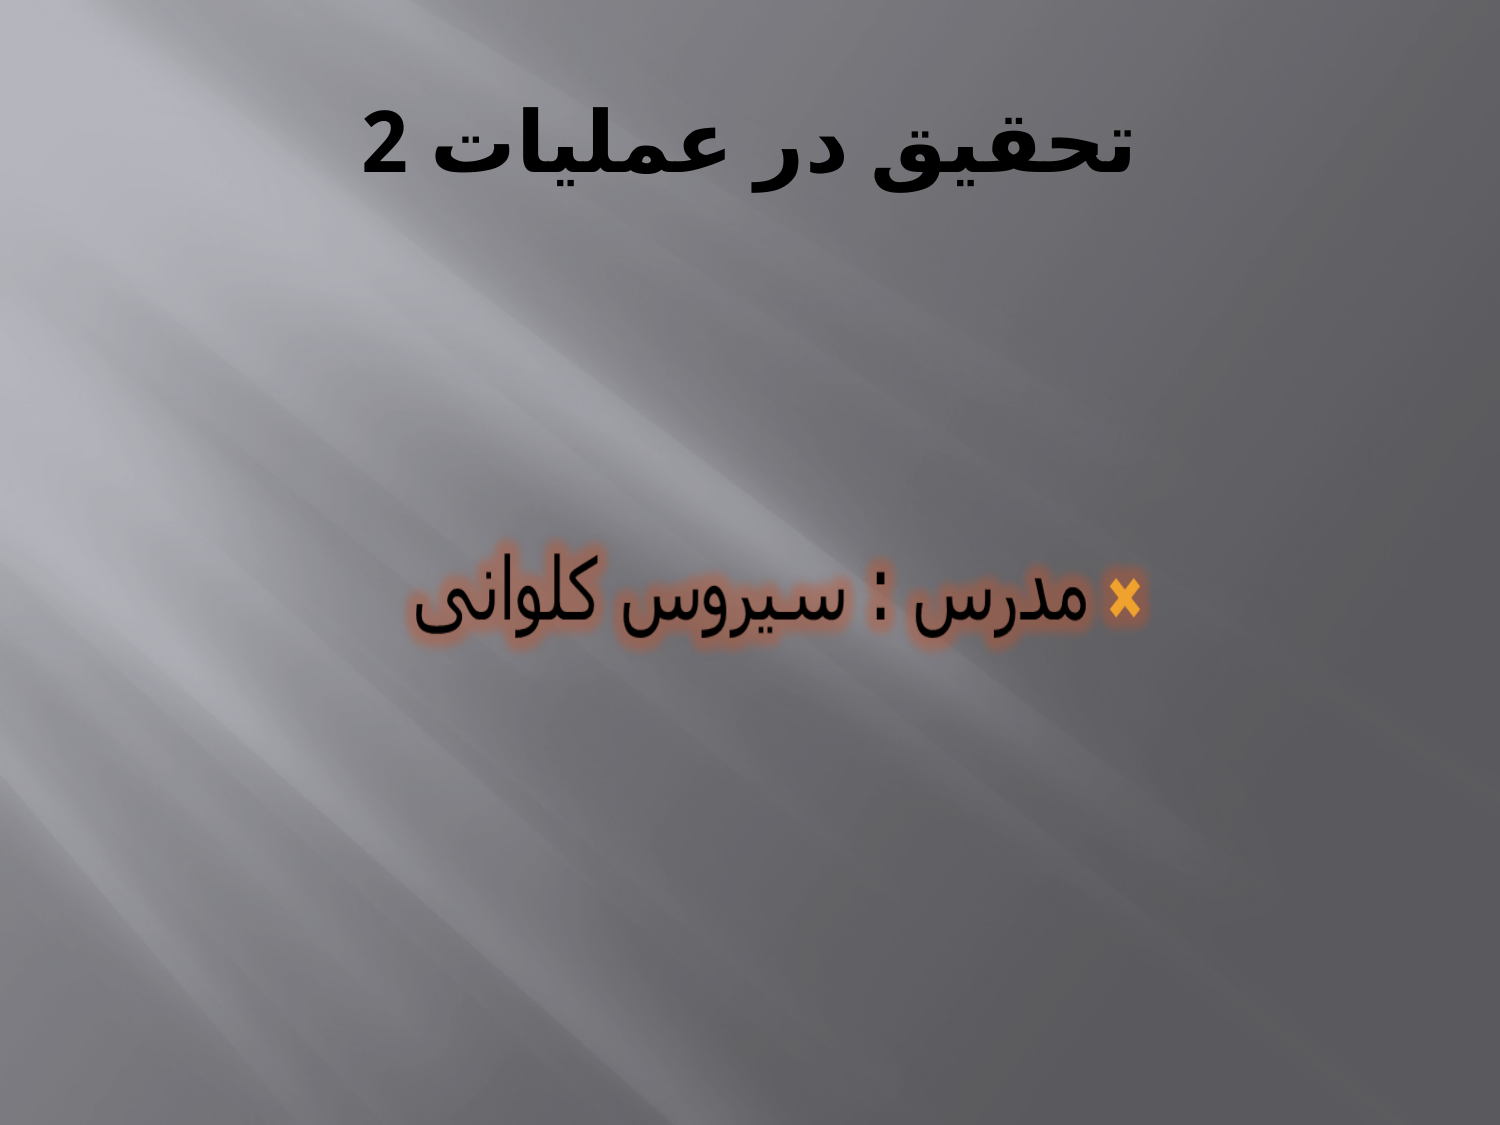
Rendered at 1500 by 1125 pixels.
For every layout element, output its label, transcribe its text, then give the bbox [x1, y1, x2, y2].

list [332, 479, 1193, 719]
title تحقیق در عملیات 2 [75, 45, 1425, 233]
